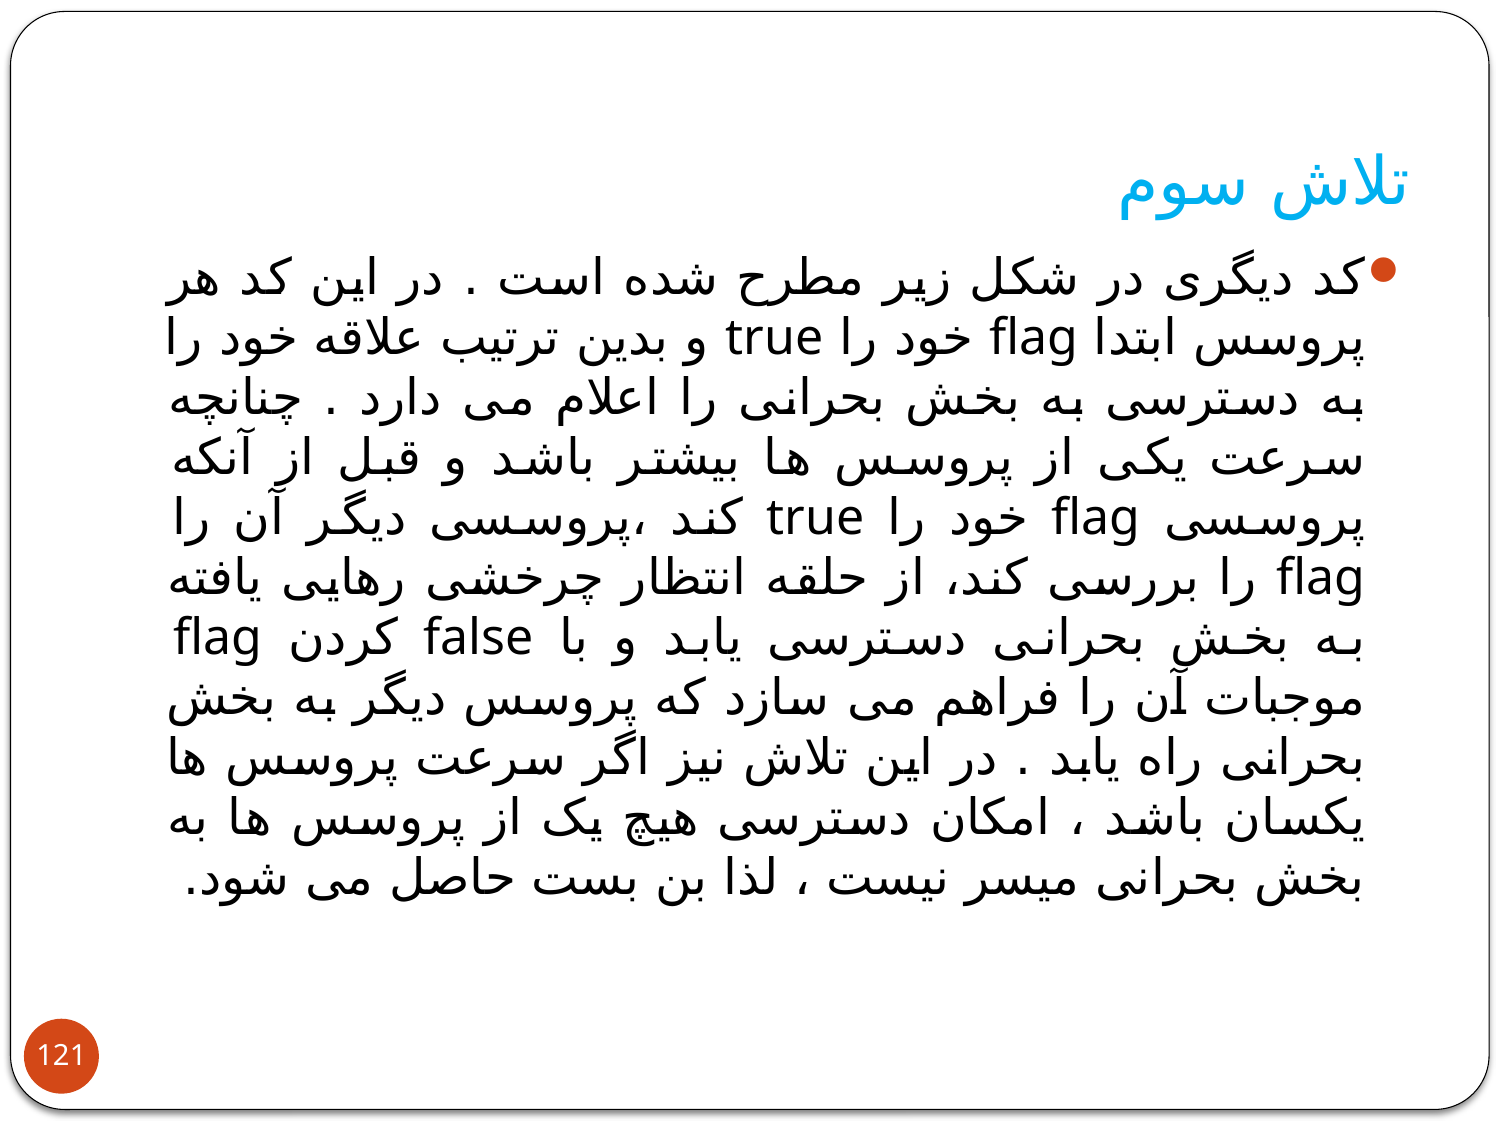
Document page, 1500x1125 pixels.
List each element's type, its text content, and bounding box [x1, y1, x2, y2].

slide_number 121 [23, 1018, 99, 1094]
list کد دیگری در شکل زیر مطرح شده است . در این کد هر پروسس ابتدا flag خود را true و بدین ترتیب علاقه خود را به دسترسی به بخش بحرانی را اعلام می دارد . چنانچه سرعت یکی از پروسس ها بیشتر باشد و قبل از آنکه پروسسی flag خود را true کند ،پروسسی دیگر آن را flag را بررسی کند، از حلقه انتظار چرخشی رهایی یافته به بخش بحرانی دسترسی یابد و با false کردن flag موجبات آن را فراهم می سازد که پروسس دیگر به بخش بحرانی راه یابد . در این تلاش نیز اگر سرعت پروسس ها یکسان باشد ، امکان دسترسی هیچ یک از پروسس ها به بخش بحرانی میسر نیست ، لذا بن بست حاصل می شود. [150, 237, 1425, 988]
title تلاش سوم [150, 45, 1425, 233]
